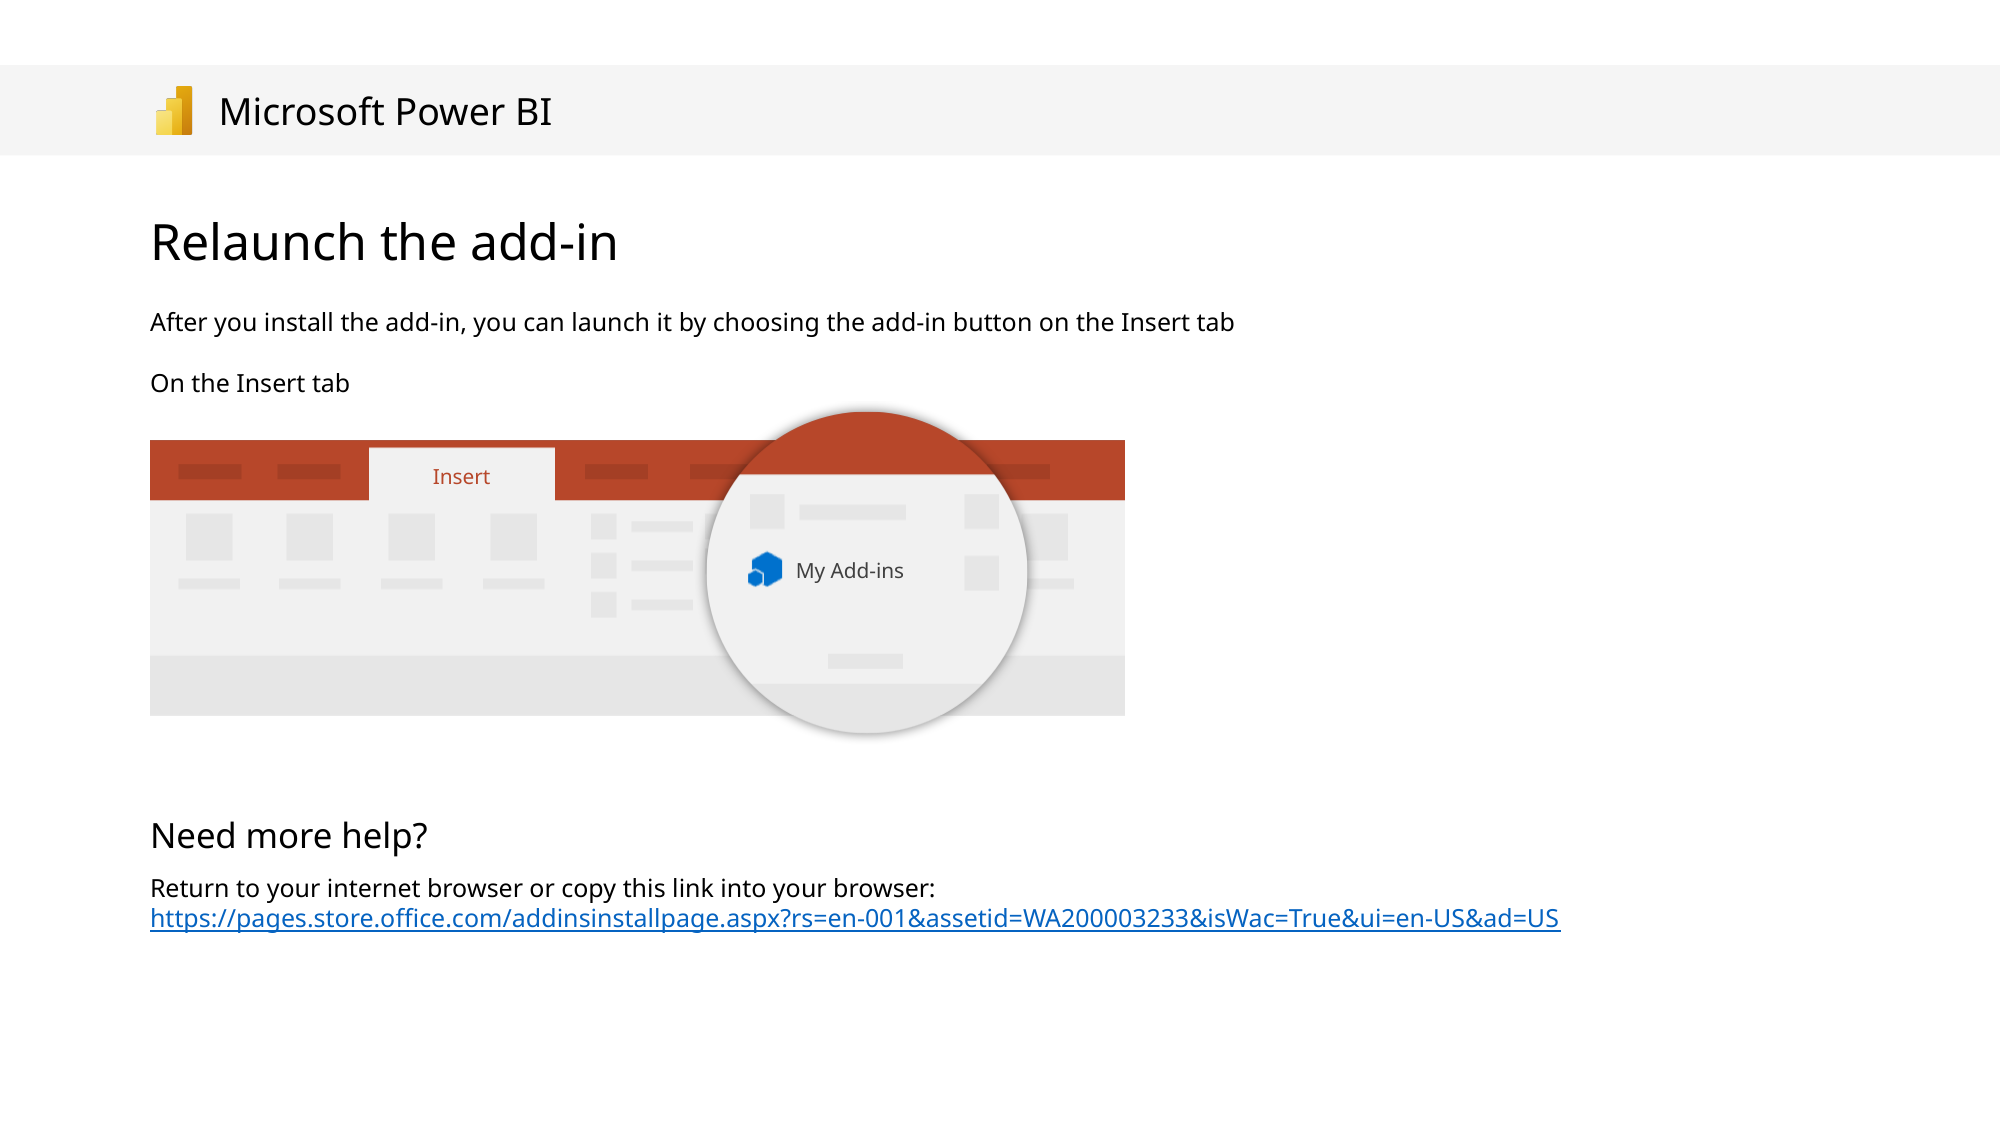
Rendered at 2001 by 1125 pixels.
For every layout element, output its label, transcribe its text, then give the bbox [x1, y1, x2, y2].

text_box Return to your internet browser or copy this link into your browser: https://pages.store.office.com/addinsinstallpage.aspx?rs=en-001&assetid=WA200003233&isWac=True&ui=en-US&ad=US [149, 865, 1801, 944]
picture [149, 401, 1125, 747]
title Relaunch the add-in [150, 203, 1932, 285]
picture [149, 86, 198, 135]
text_box Microsoft Power BI [0, 64, 2000, 156]
text_box After you install the add-in, you can launch it by choosing the add-in button on the Insert tab [149, 293, 1932, 349]
text_box On the Insert tab [149, 355, 1932, 411]
text_box Need more help? [149, 806, 1801, 864]
